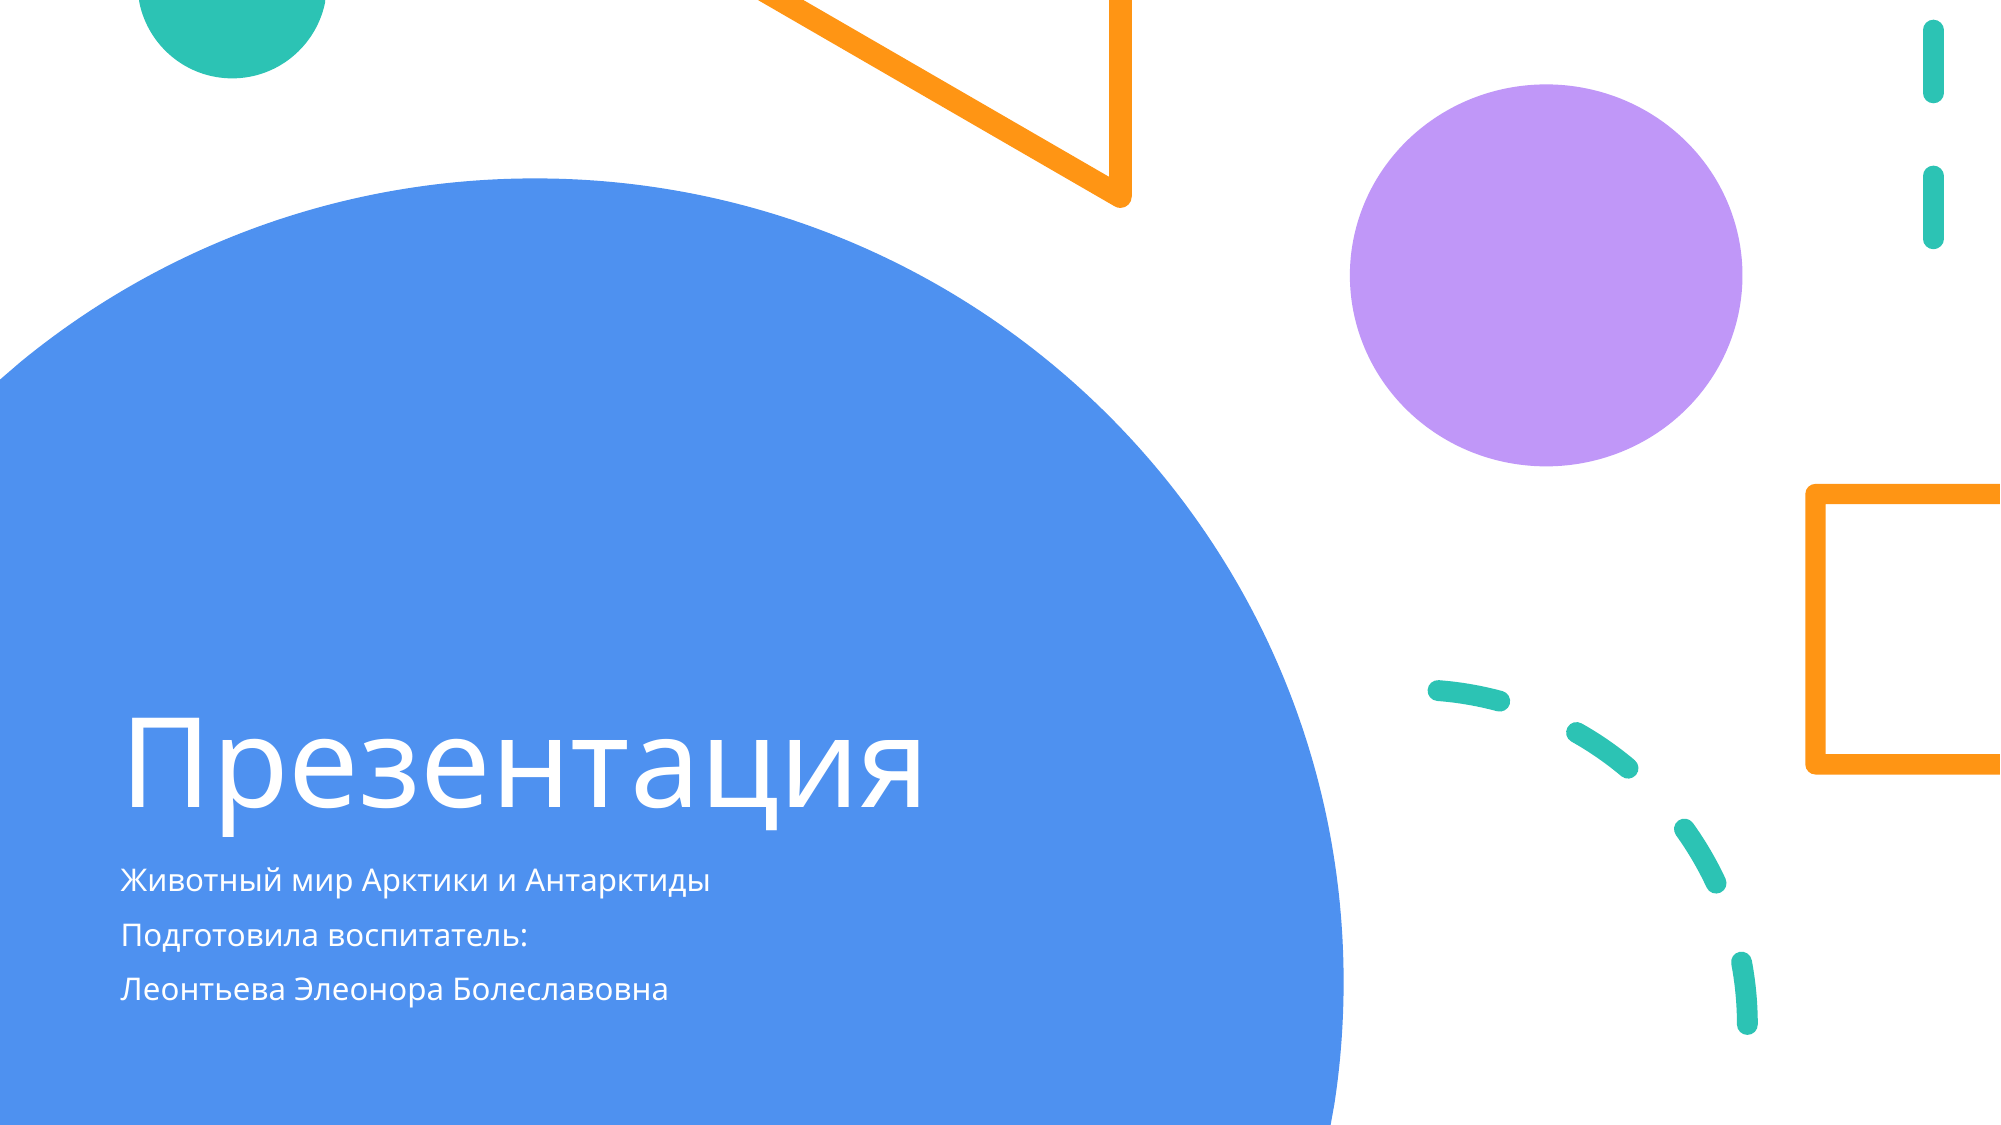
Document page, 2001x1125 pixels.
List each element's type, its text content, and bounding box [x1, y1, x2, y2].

text_box [0, 177, 1345, 1125]
title Презентация [105, 450, 1187, 842]
text_box [0, 0, 2000, 1125]
text_box [138, 0, 327, 80]
subtitle Животный мир Арктики и Антарктиды Подготовила воспитатель: Леонтьева Элеонора Болеславовна [105, 857, 1187, 1021]
text_box [1348, 83, 1744, 468]
text_box [1412, 689, 1748, 1026]
text_box [1805, 483, 2000, 775]
text_box [757, 0, 1132, 208]
